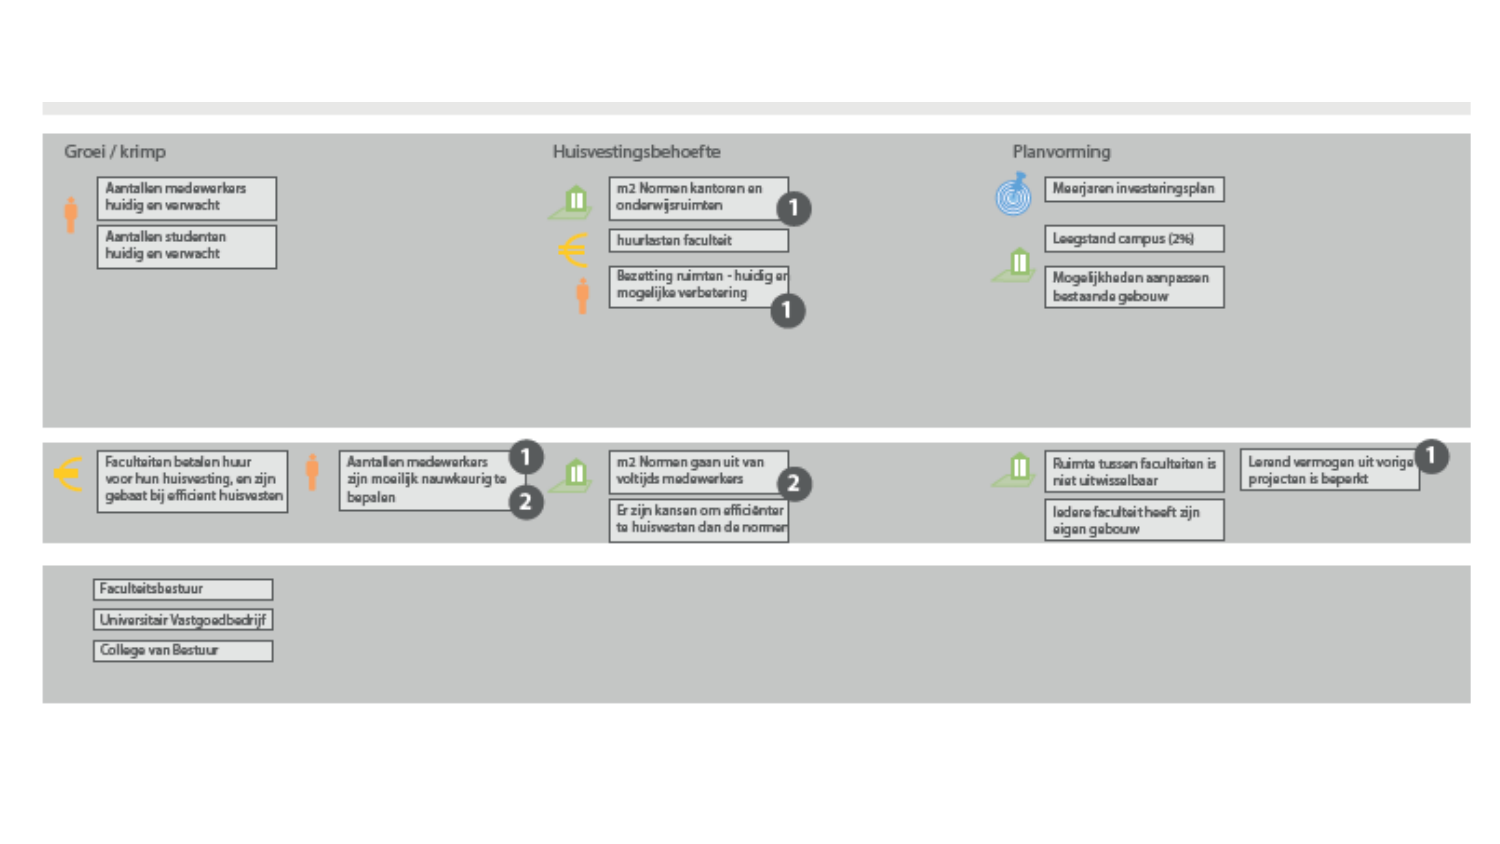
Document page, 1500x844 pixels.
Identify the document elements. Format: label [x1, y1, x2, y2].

picture [17, 102, 1471, 706]
